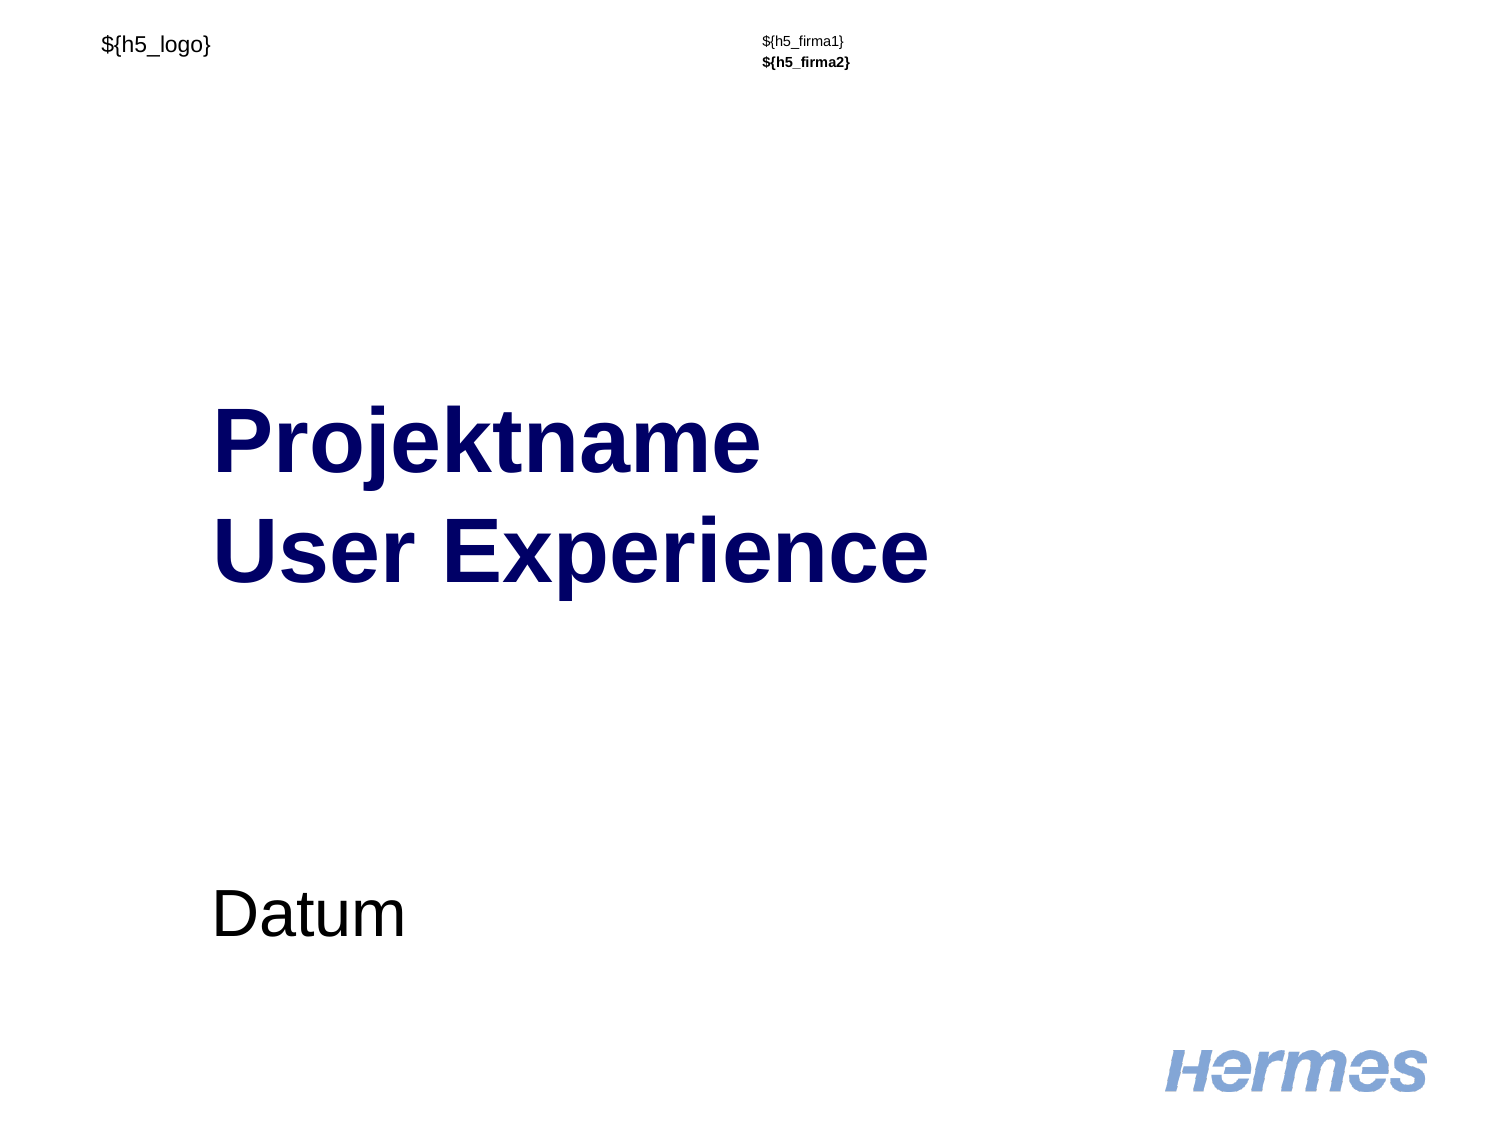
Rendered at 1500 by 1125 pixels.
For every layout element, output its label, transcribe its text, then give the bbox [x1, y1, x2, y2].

subtitle Datum [210, 869, 1430, 1043]
picture [1165, 1050, 1427, 1092]
title Projektname User Experience [212, 380, 1432, 836]
